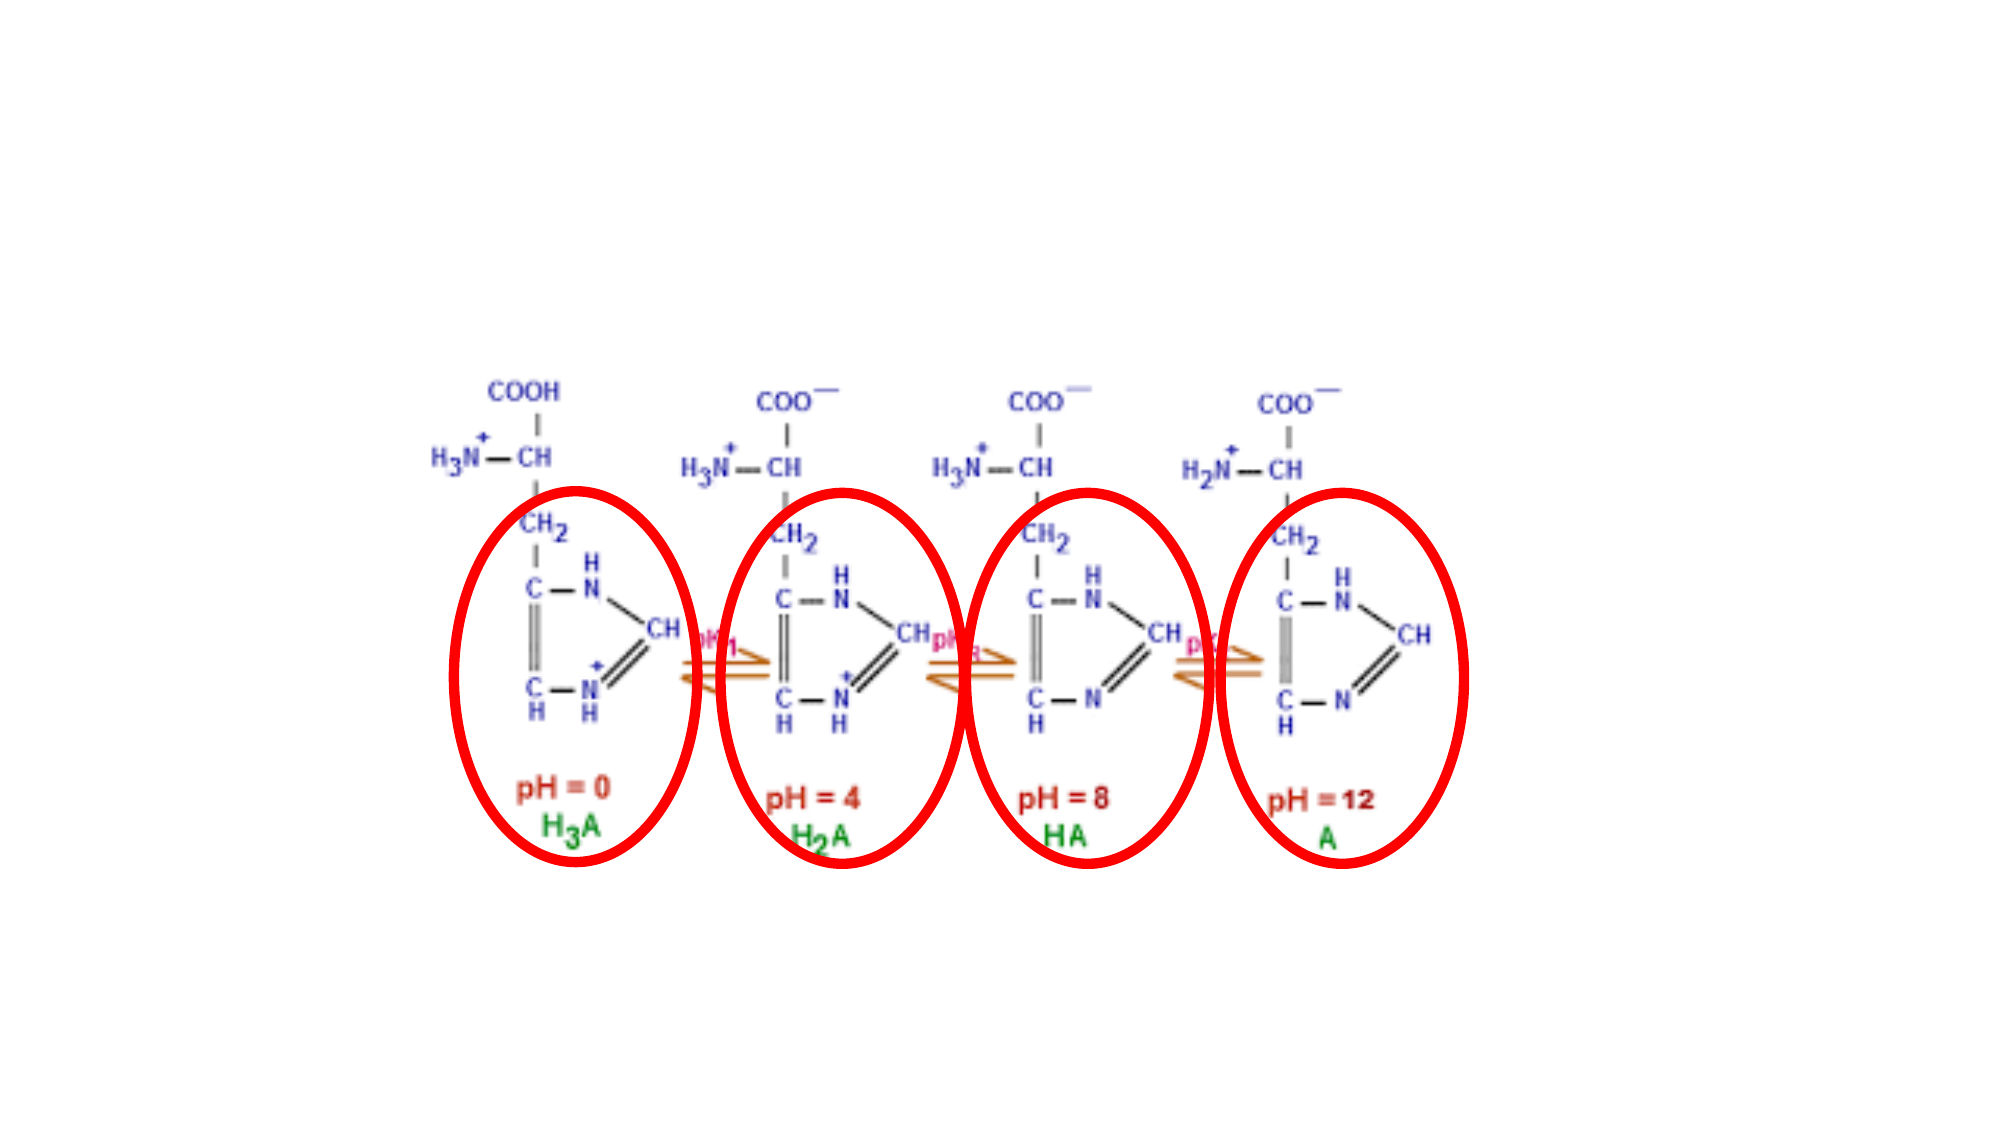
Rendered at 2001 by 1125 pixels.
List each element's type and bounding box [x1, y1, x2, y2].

picture [430, 374, 1438, 863]
text_box [1438, 562, 1465, 795]
